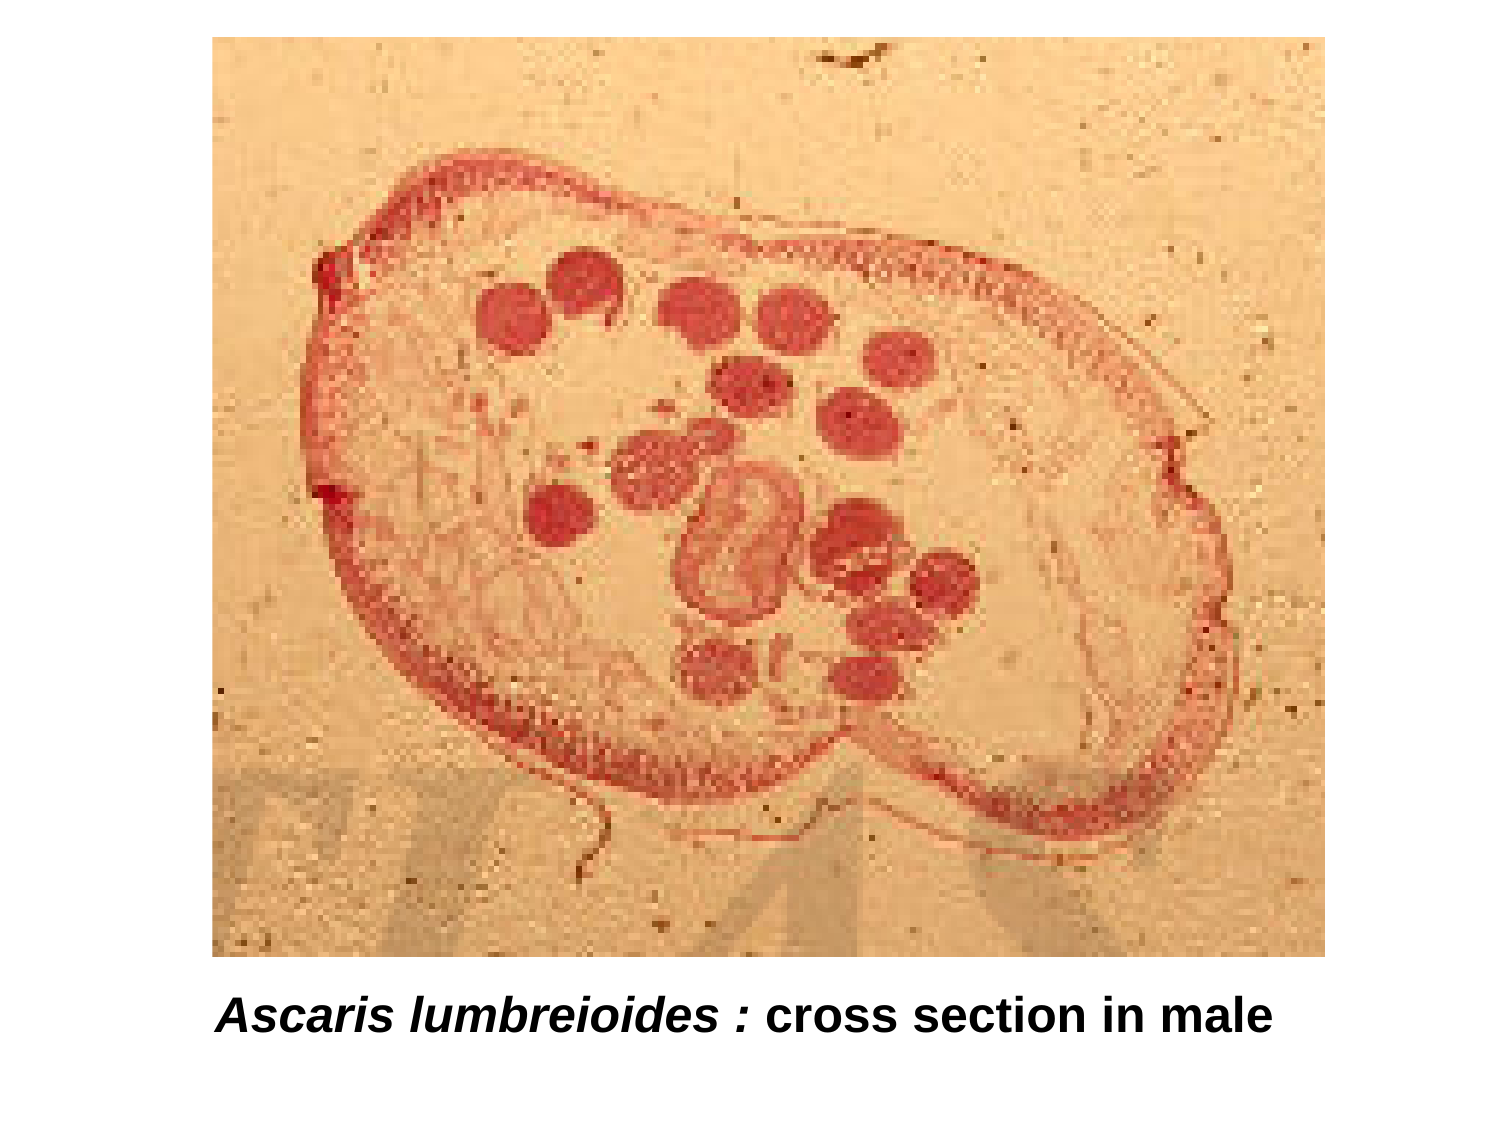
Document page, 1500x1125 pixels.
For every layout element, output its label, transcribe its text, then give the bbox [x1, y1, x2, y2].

text_box Ascaris lumbreioides : cross section in male [199, 974, 1338, 1050]
picture [212, 37, 1326, 957]
